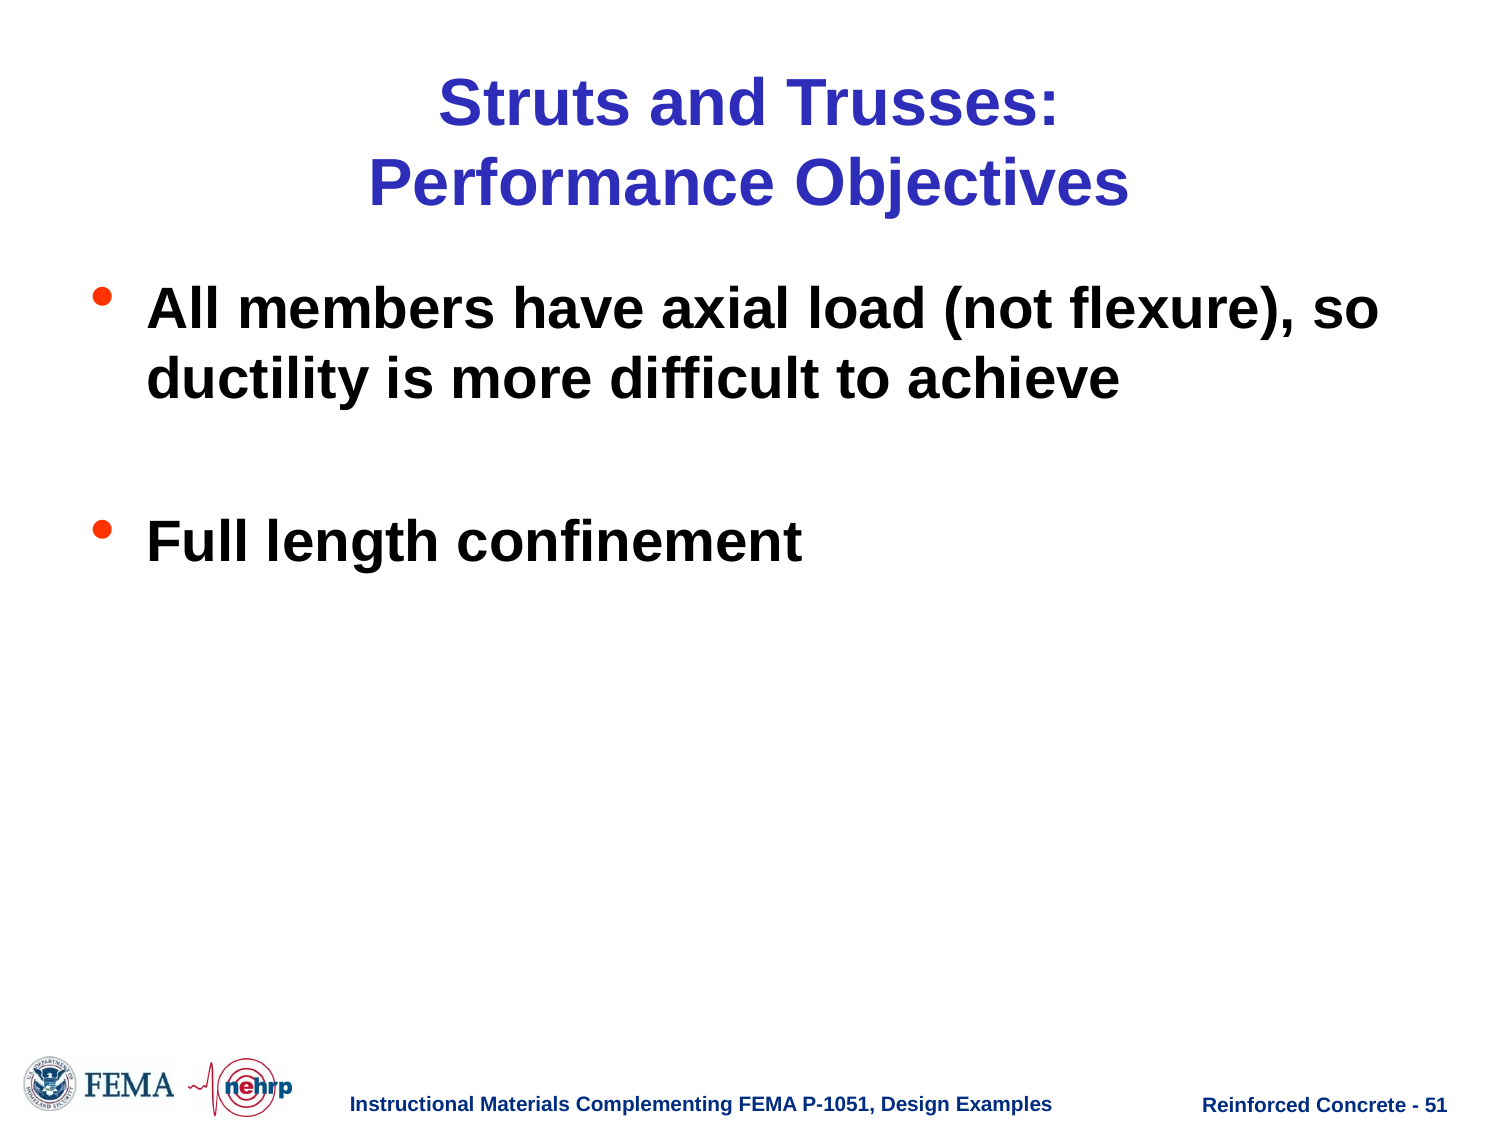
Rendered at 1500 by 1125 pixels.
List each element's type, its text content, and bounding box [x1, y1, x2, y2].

title Struts and Trusses: Performance Objectives [74, 44, 1426, 233]
picture [188, 1058, 292, 1117]
footer Instructional Materials Complementing FEMA P-1051, Design Examples [334, 1087, 1104, 1124]
picture [23, 1056, 174, 1111]
list All members have axial load (not flexure), so ductility is more difficult to achieve Full length confinement [74, 262, 1426, 1006]
